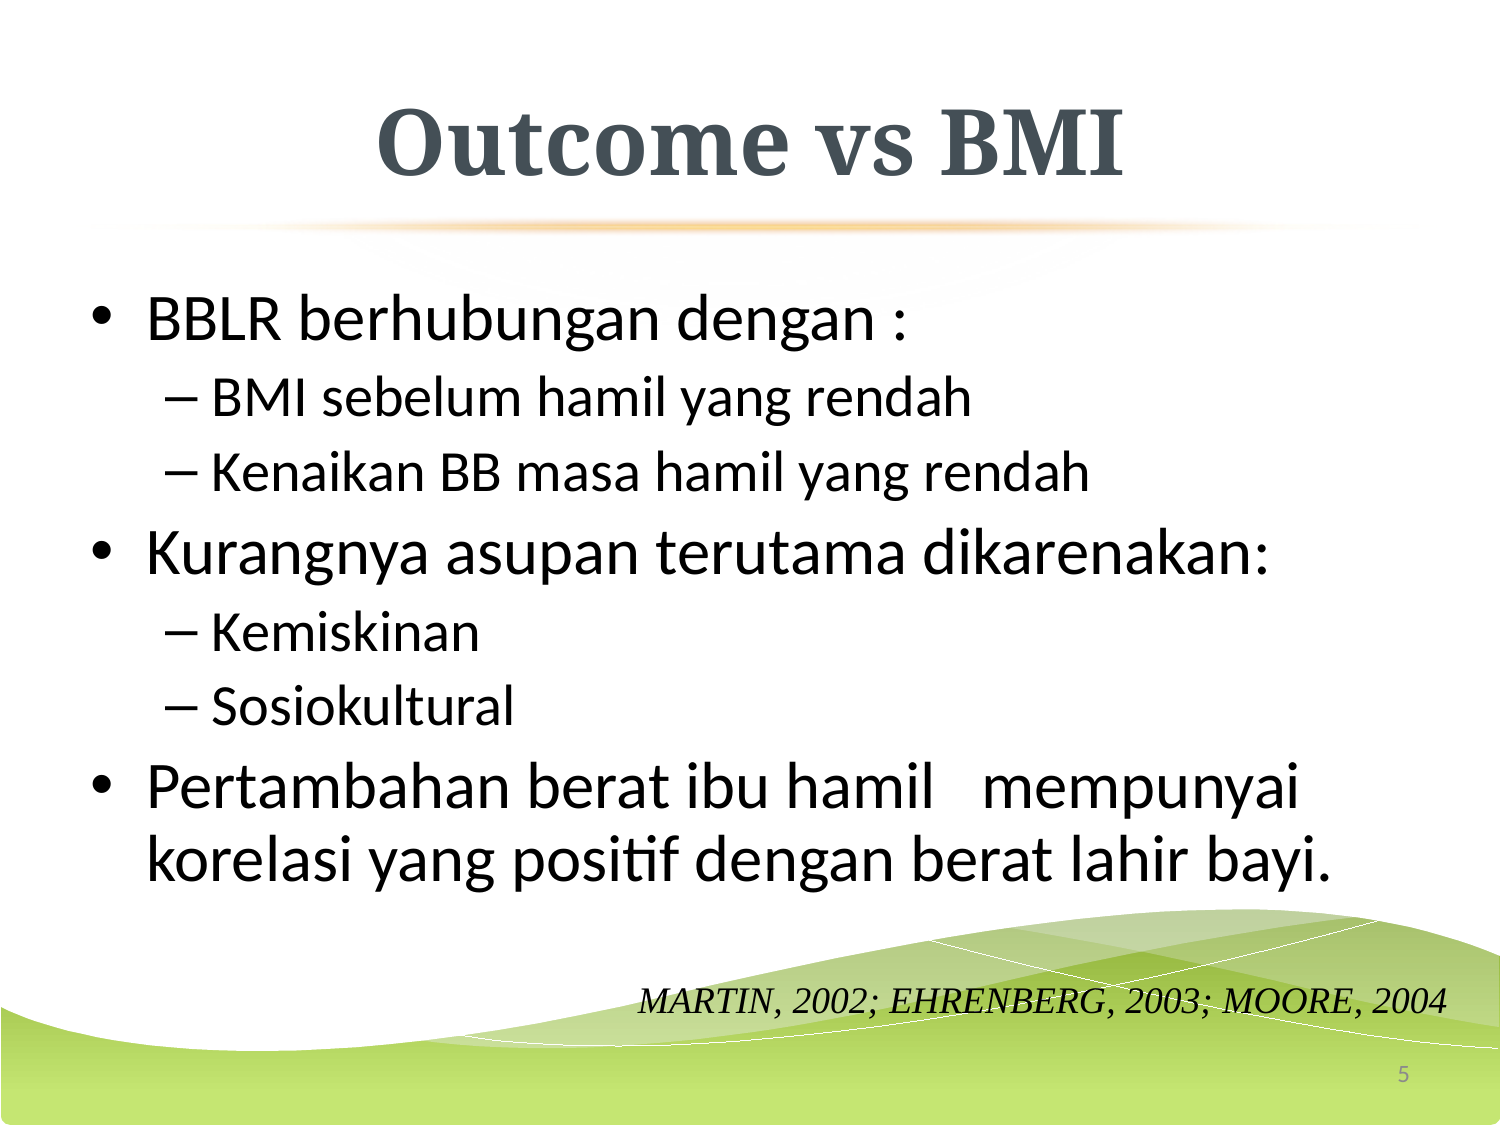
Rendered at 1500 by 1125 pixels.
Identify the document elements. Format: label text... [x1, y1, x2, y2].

text_box MARTIN, 2002; EHRENBERG, 2003; MOORE, 2004 [324, 968, 1463, 1029]
picture [0, 87, 1500, 829]
slide_number 5 [1074, 1042, 1425, 1103]
title Outcome vs BMI [75, 45, 1425, 233]
picture [0, 1007, 6, 1125]
list BBLR berhubungan dengan : BMI sebelum hamil yang rendah Kenaikan BB masa hamil yang rendah Kurangnya asupan terutama dikarenakan: Kemiskinan Sosiokultural Pertambahan berat ibu hamil mempunyai korelasi yang positif dengan berat lahir bayi. [75, 275, 1425, 925]
